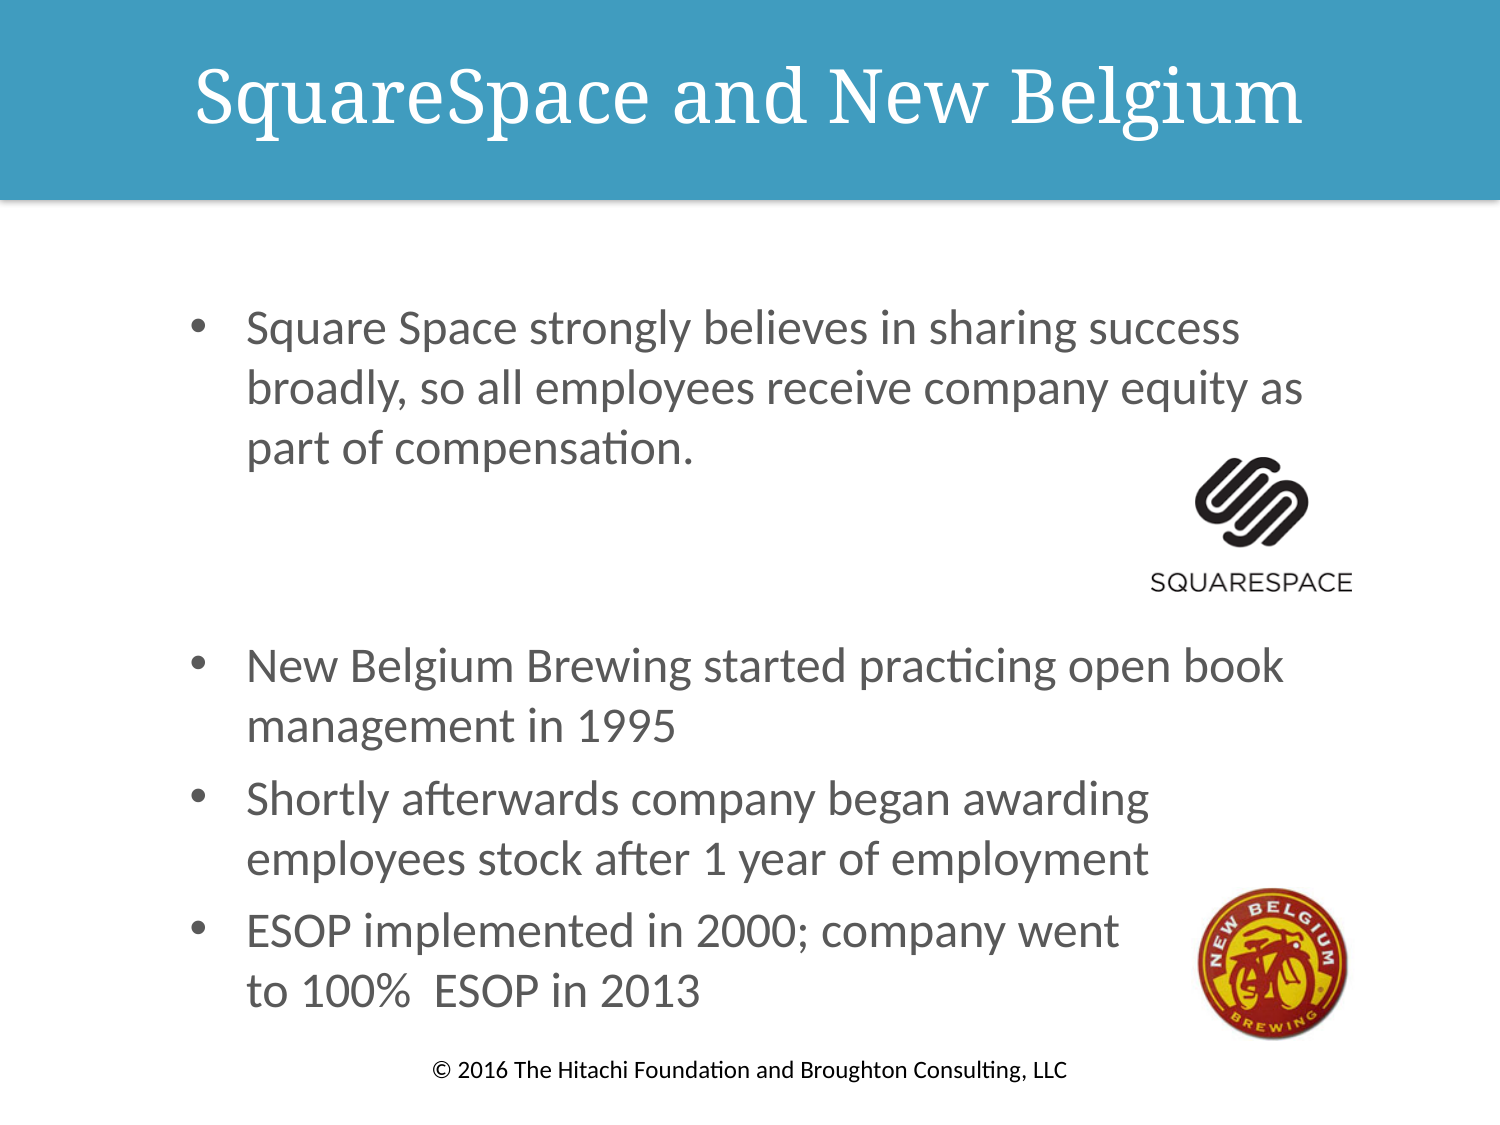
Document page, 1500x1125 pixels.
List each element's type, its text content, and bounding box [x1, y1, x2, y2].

picture [1170, 887, 1376, 1041]
picture [1151, 457, 1353, 592]
text_box Square Space strongly believes in sharing success broadly, so all employees receive company equity as part of compensation. New Belgium Brewing started practicing open book management in 1995 Shortly afterwards company began awarding employees stock after 1 year of employment ESOP implemented in 2000; company went to 100% ESOP in 2013 [99, 287, 1363, 1025]
title SquareSpace and New Belgium [112, 24, 1388, 163]
